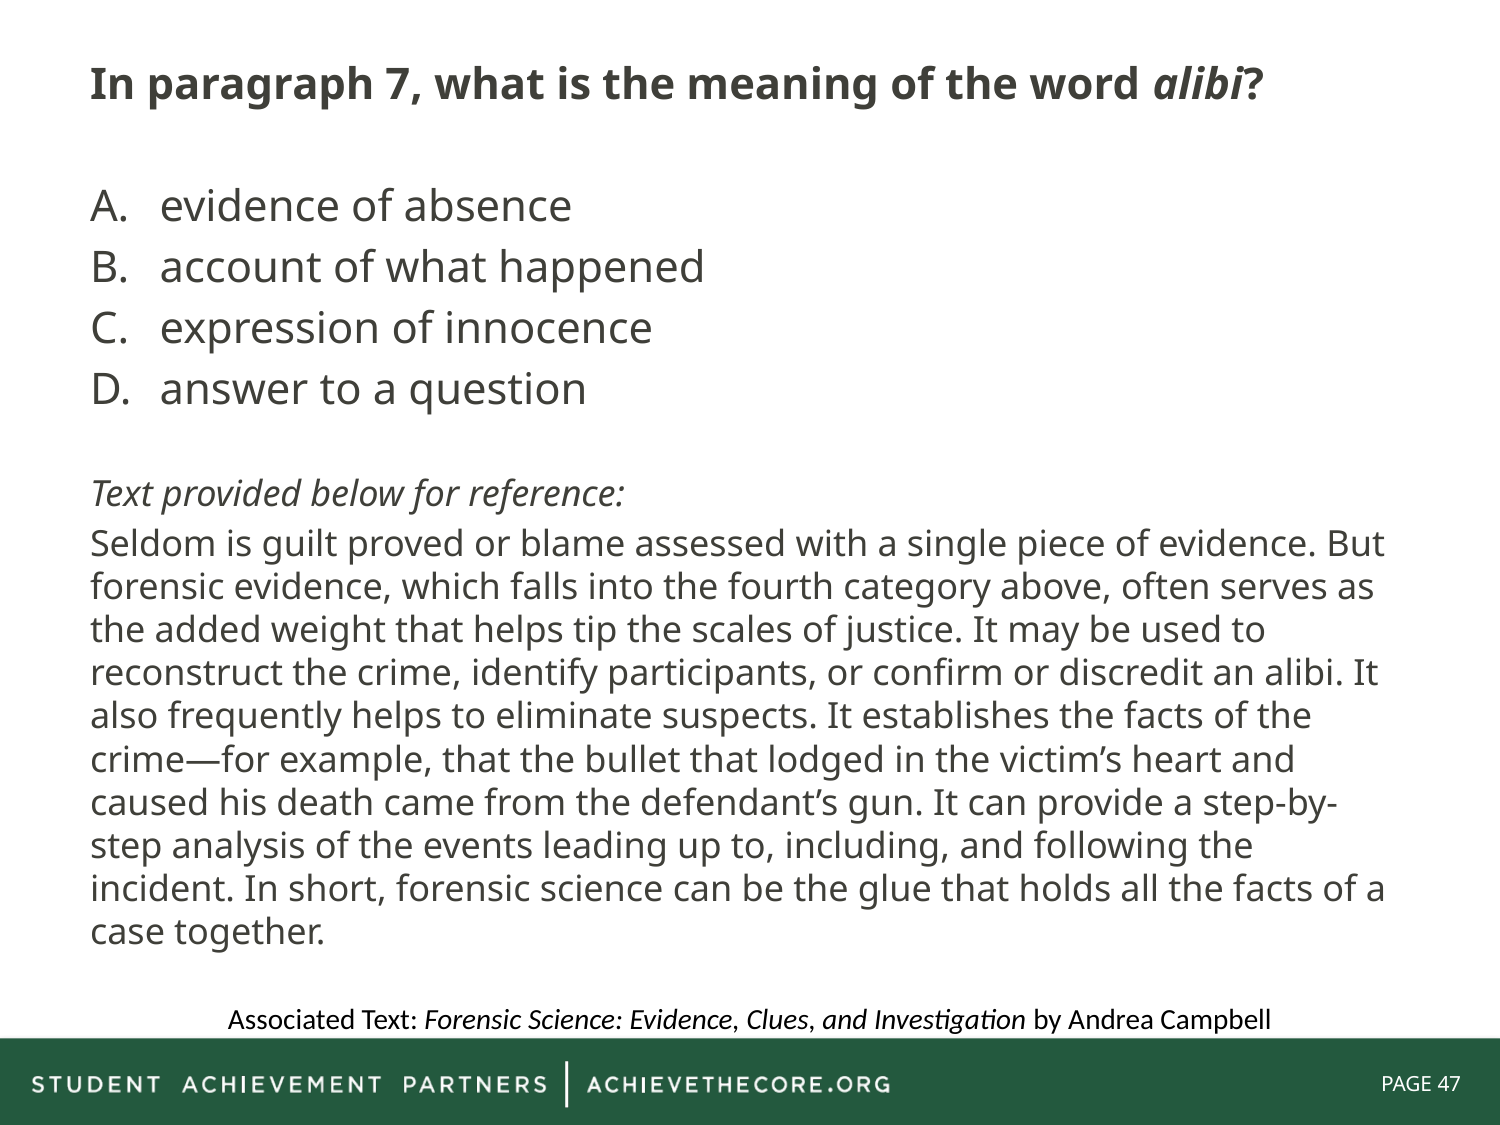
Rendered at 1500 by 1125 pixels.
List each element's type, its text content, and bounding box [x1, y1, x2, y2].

text_box Associated Text: Forensic Science: Evidence, Clues, and Investigation by Andrea Campbell [74, 992, 1425, 1043]
list In paragraph 7, what is the meaning of the word alibi? evidence of absence account of what happened expression of innocence answer to a question Text provided below for reference: Seldom is guilt proved or blame assessed with a single piece of evidence. But forensic evidence, which falls into the fourth category above, often serves as the added weight that helps tip the scales of justice. It may be used to reconstruct the crime, identify participants, or confirm or discredit an alibi. It also frequently helps to eliminate suspects. It establishes the facts of the crime—for example, that the bullet that lodged in the victim’s heart and caused his death came from the defendant’s gun. It can provide a step-by-step analysis of the events leading up to, including, and following the incident. In short, forensic science can be the glue that holds all the facts of a case together. [75, 48, 1425, 967]
